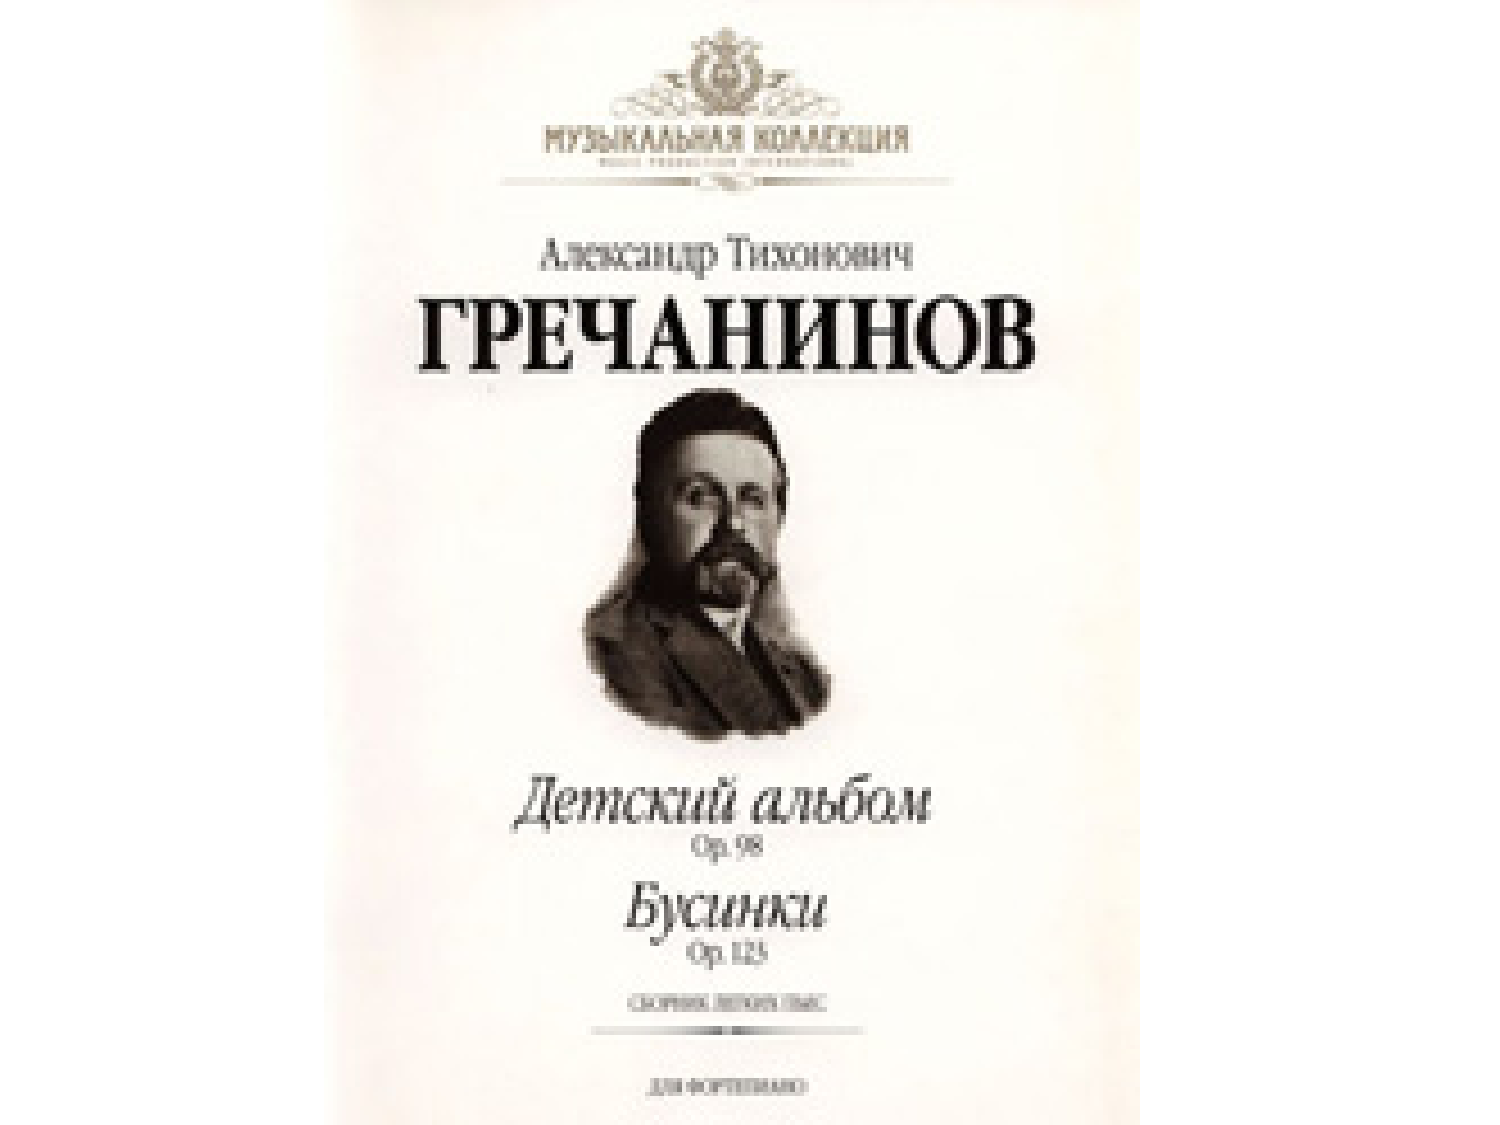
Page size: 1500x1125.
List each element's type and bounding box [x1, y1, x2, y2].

picture [324, 0, 1140, 1125]
